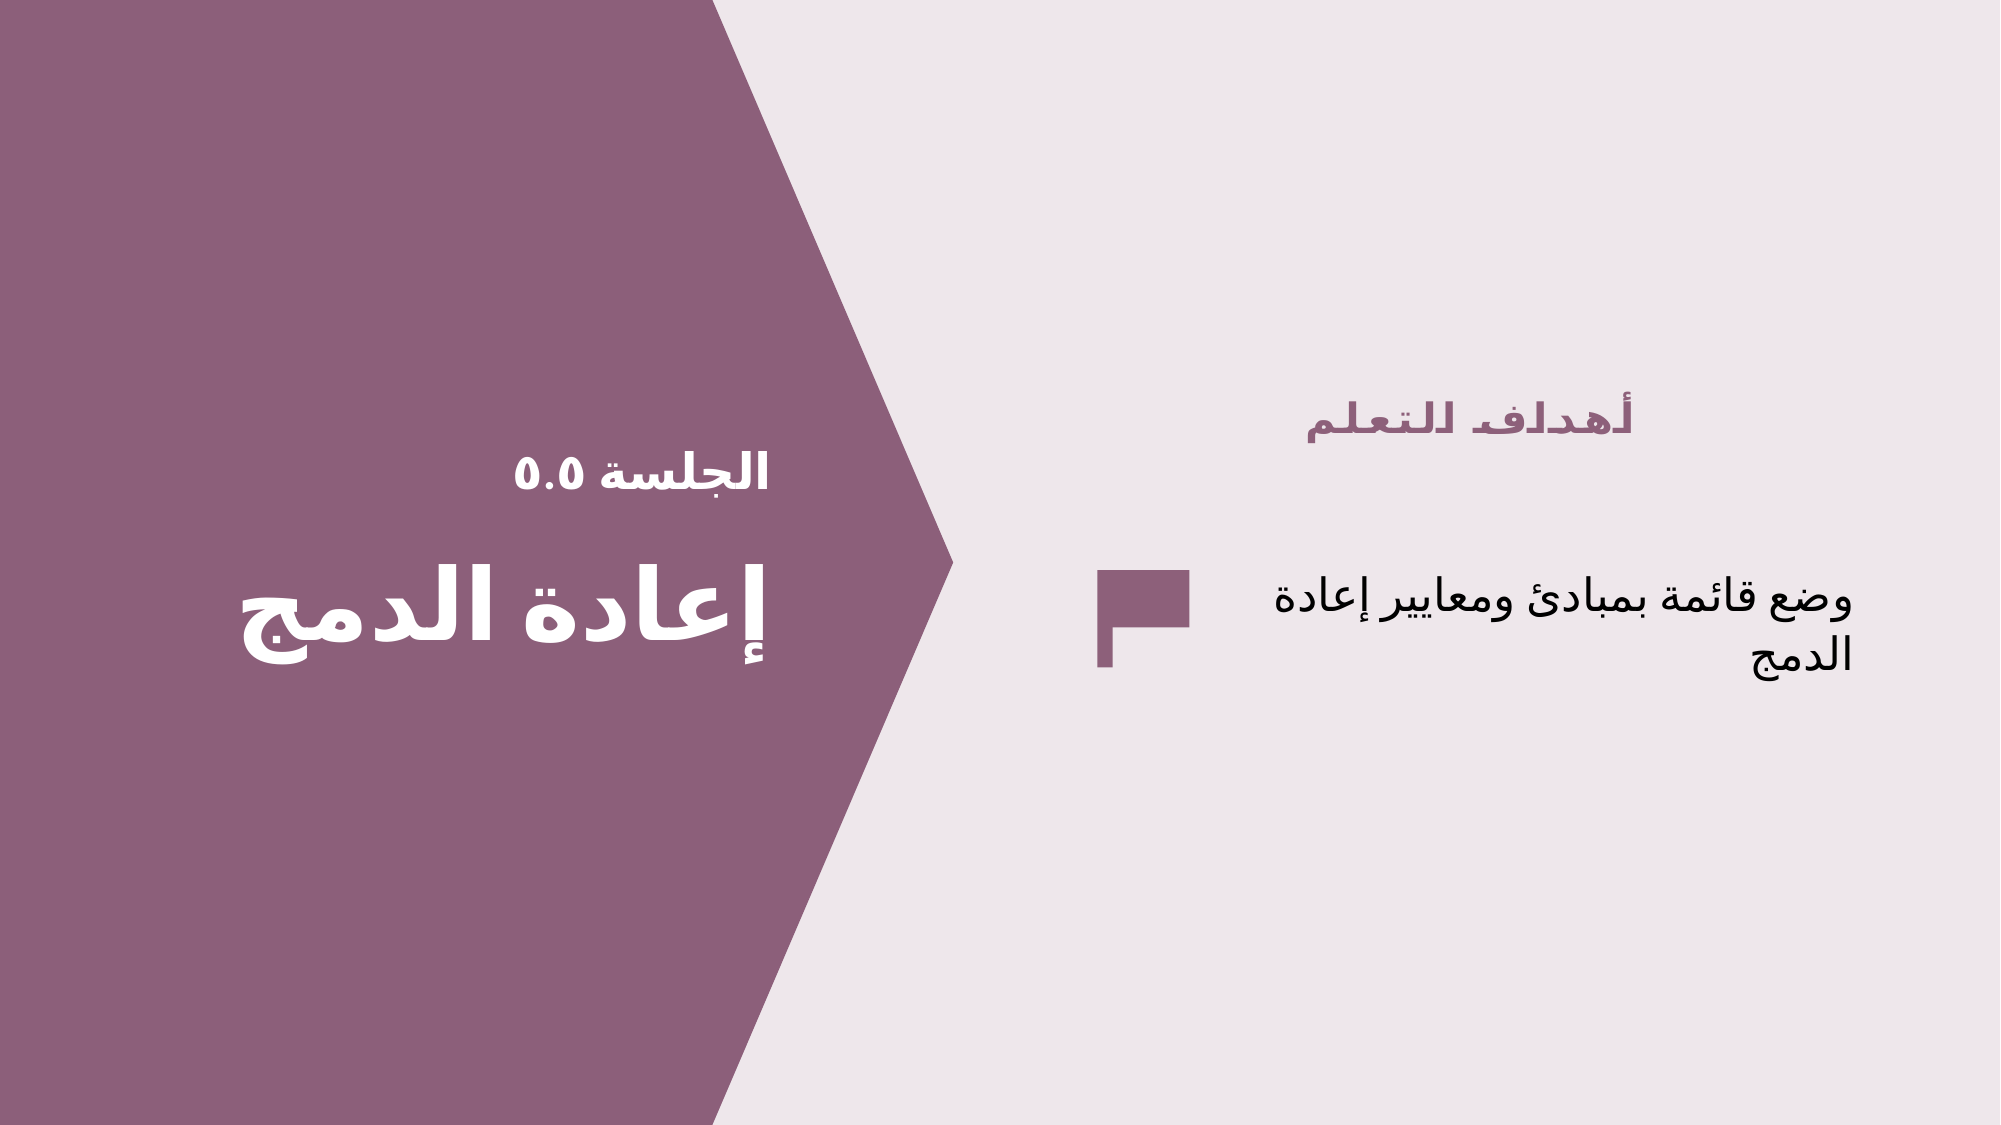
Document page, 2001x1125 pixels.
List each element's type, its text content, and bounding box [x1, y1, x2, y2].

title الجلسة ٥.٥ إعادة الدمج [128, 508, 787, 601]
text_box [1097, 569, 1190, 668]
text_box وضع قائمة بمبادئ ومعايير إعادة الدمج [1240, 554, 1870, 688]
text_box أهداف التعلم [1097, 384, 1843, 450]
